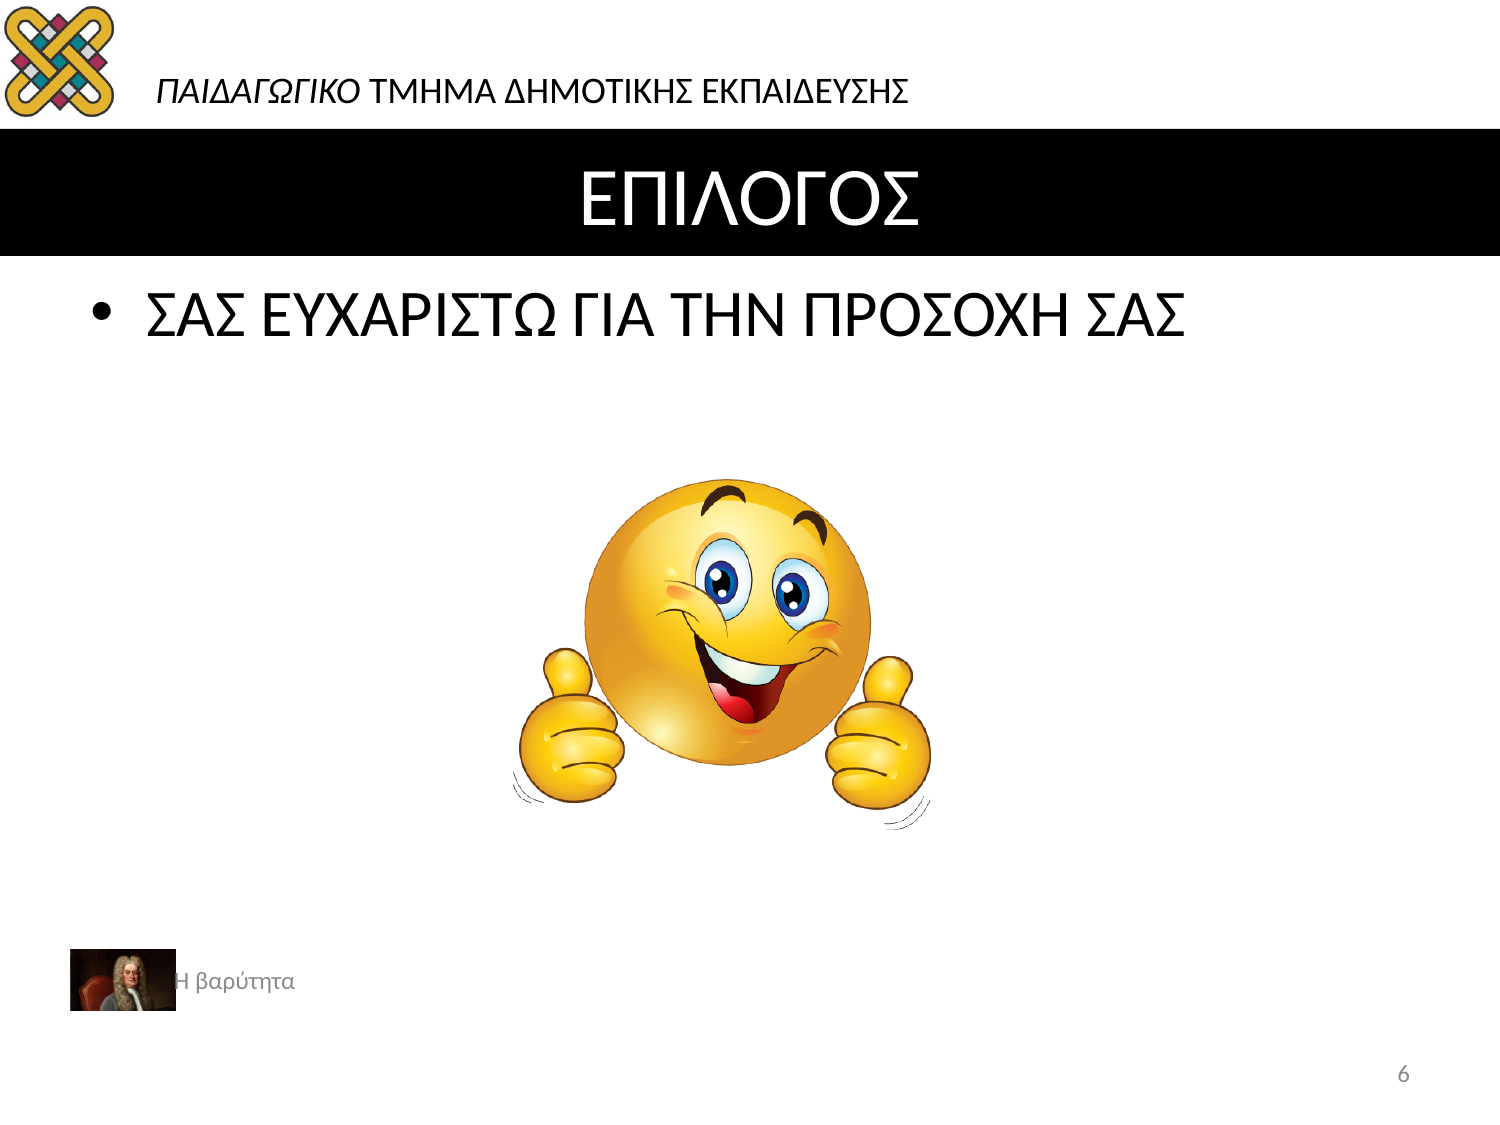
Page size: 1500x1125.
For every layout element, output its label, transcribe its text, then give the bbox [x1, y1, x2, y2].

list ΣΑΣ ΕΥΧΑΡΙΣΤΩ ΓΙΑ ΤΗΝ ΠΡΟΣΟΧΗ ΣΑΣ [75, 262, 1425, 1005]
title ΕΠΙΛΟΓΟΣ [0, 128, 1500, 256]
picture [0, 0, 118, 121]
slide_number 6 [1074, 1042, 1425, 1103]
footer Η βαρύτητα [0, 949, 475, 1010]
picture [513, 479, 931, 830]
